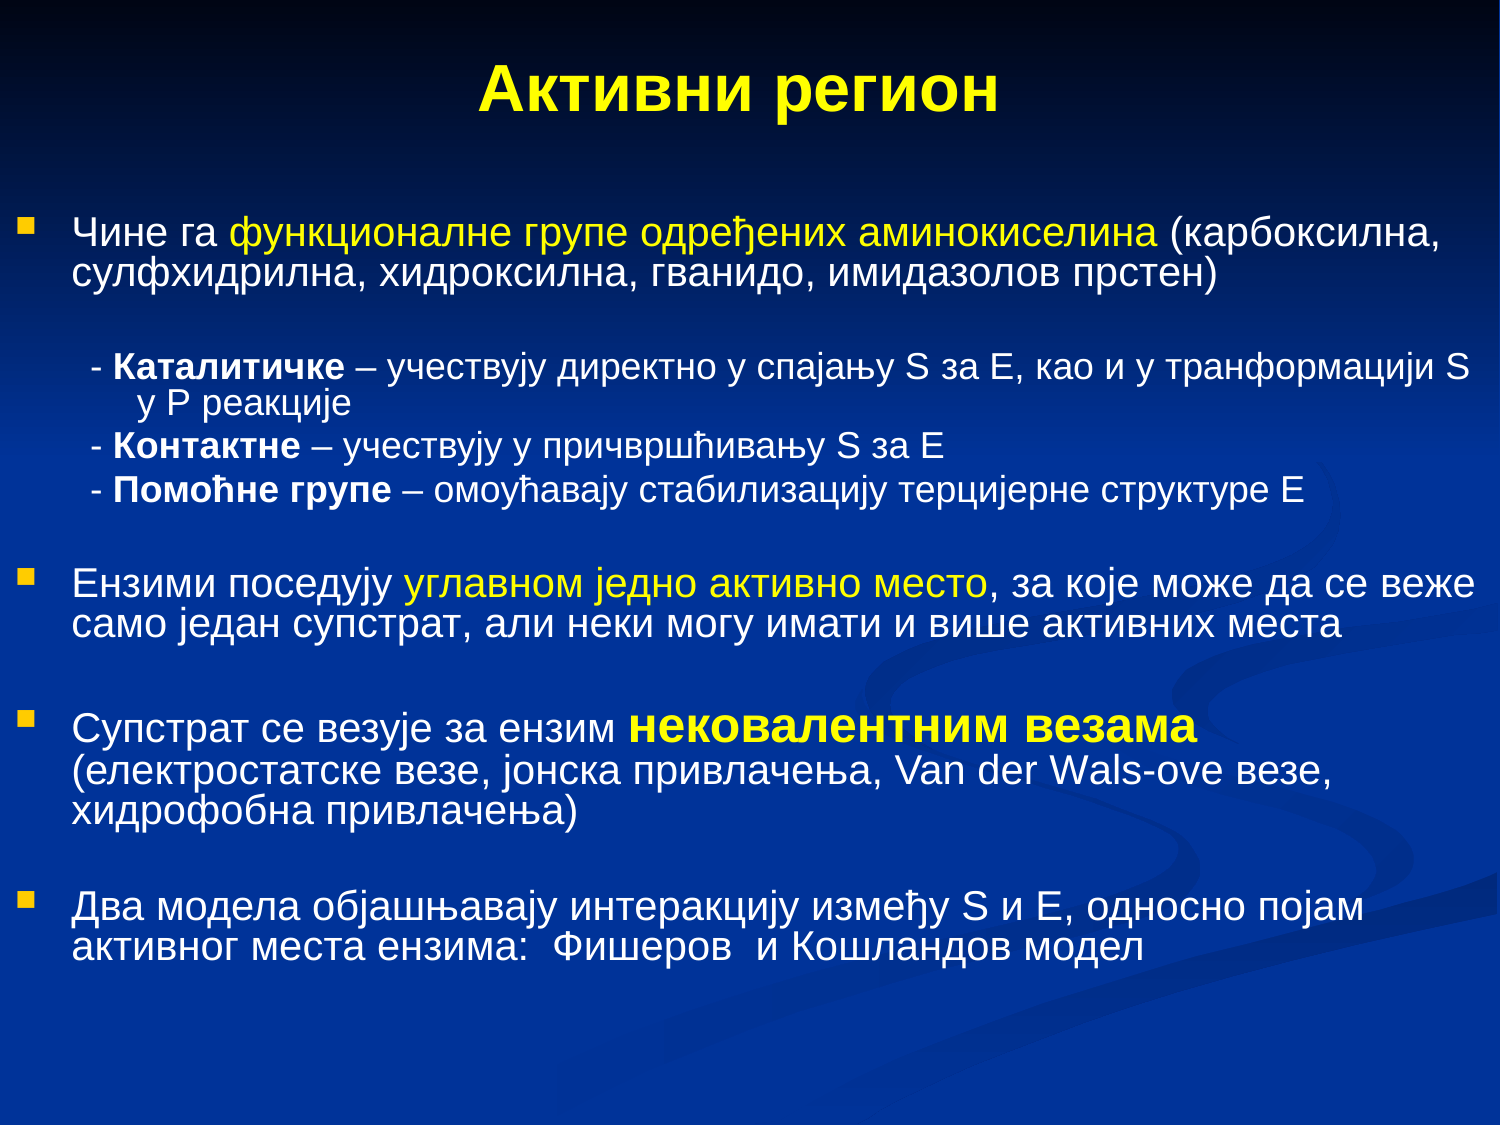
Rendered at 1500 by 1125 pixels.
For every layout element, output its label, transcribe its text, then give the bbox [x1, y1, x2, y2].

list Чине га функционалне групе одређених аминокиселина (карбоксилна, сулфхидрилна, хидроксилна, гванидо, имидазолов прстен) - Каталитичке – учествују директно у спајању S за Е, као и у транформацији S у P реакције - Контактне – учествују у причвршћивању S за Е - Помоћне групе – омоућавају стабилизацију терцијерне структуре Е Ензими поседују углавном једно активно место, за које може да се веже само један супстрат, али неки могу имати и више активних места Супстрат се везује за ензим нековалентним везама (електростатске везе, јонска привлачења, Van der Wаls-ovе везе, хидрофобна привлачења) Два модела објашњавају интеракцију између S и Е, односно појам активног места ензима: Фишеров и Кошландов модел [0, 148, 1500, 1125]
text_box Активни регион [462, 37, 1035, 133]
